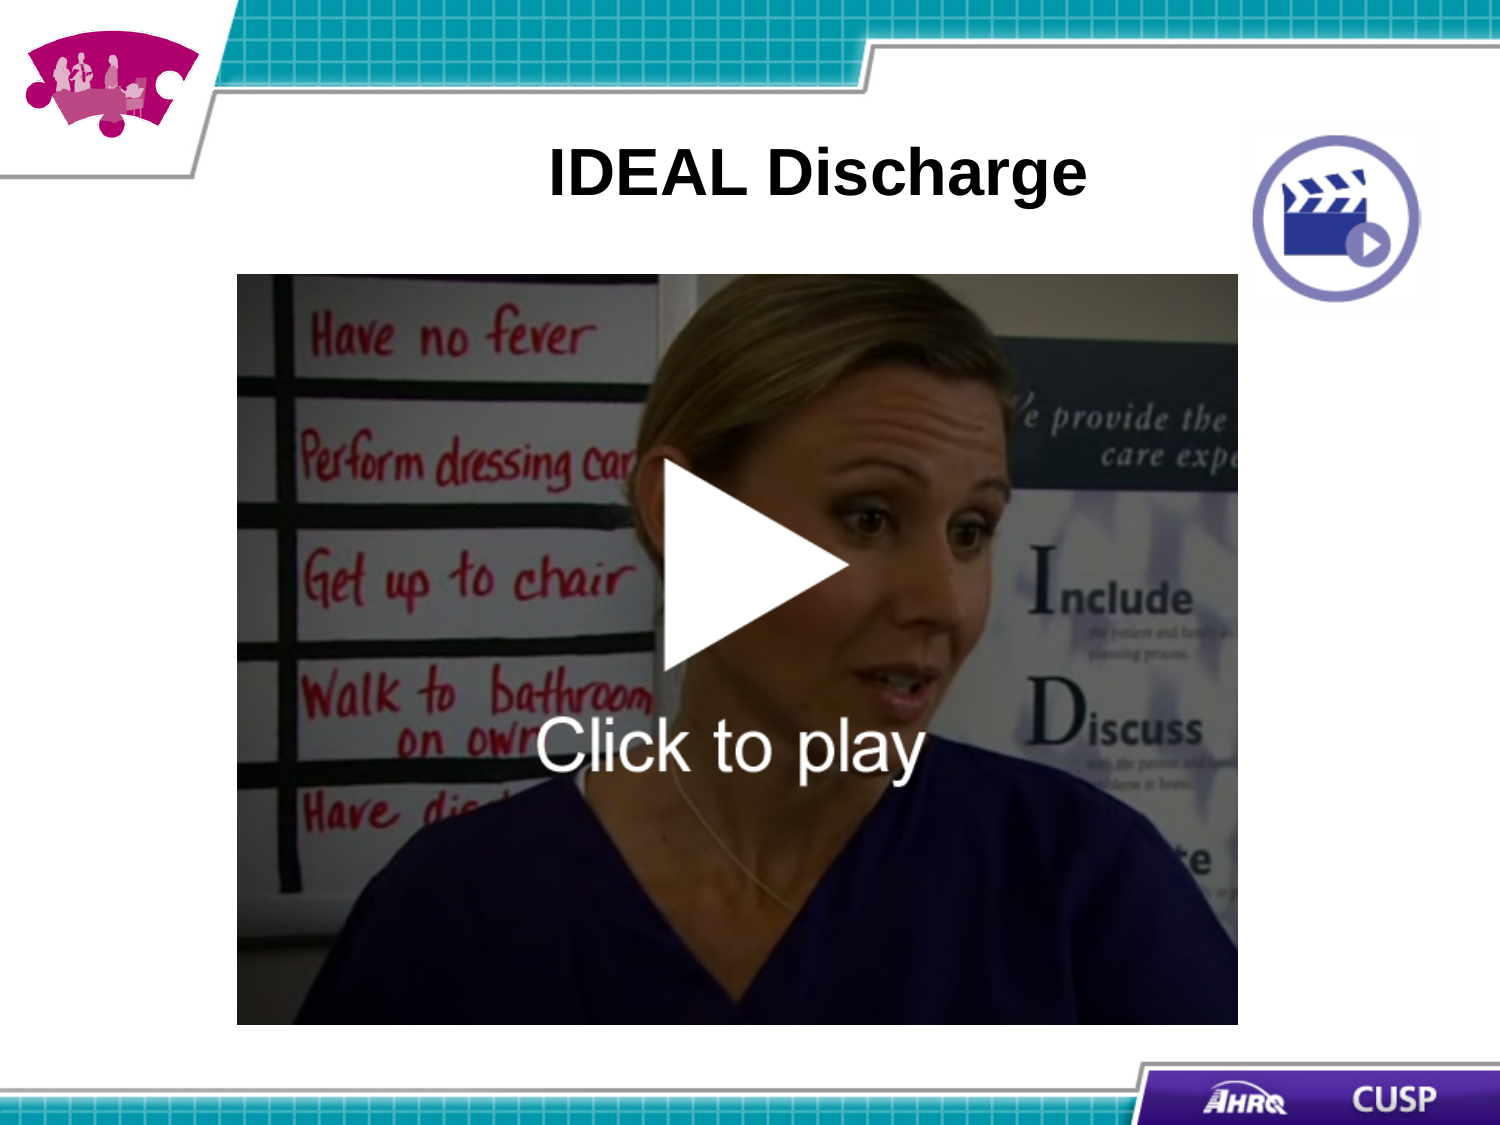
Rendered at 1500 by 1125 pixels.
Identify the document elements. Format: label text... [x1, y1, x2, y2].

picture [0, 0, 1500, 1125]
title IDEAL Discharge [212, 75, 1176, 263]
